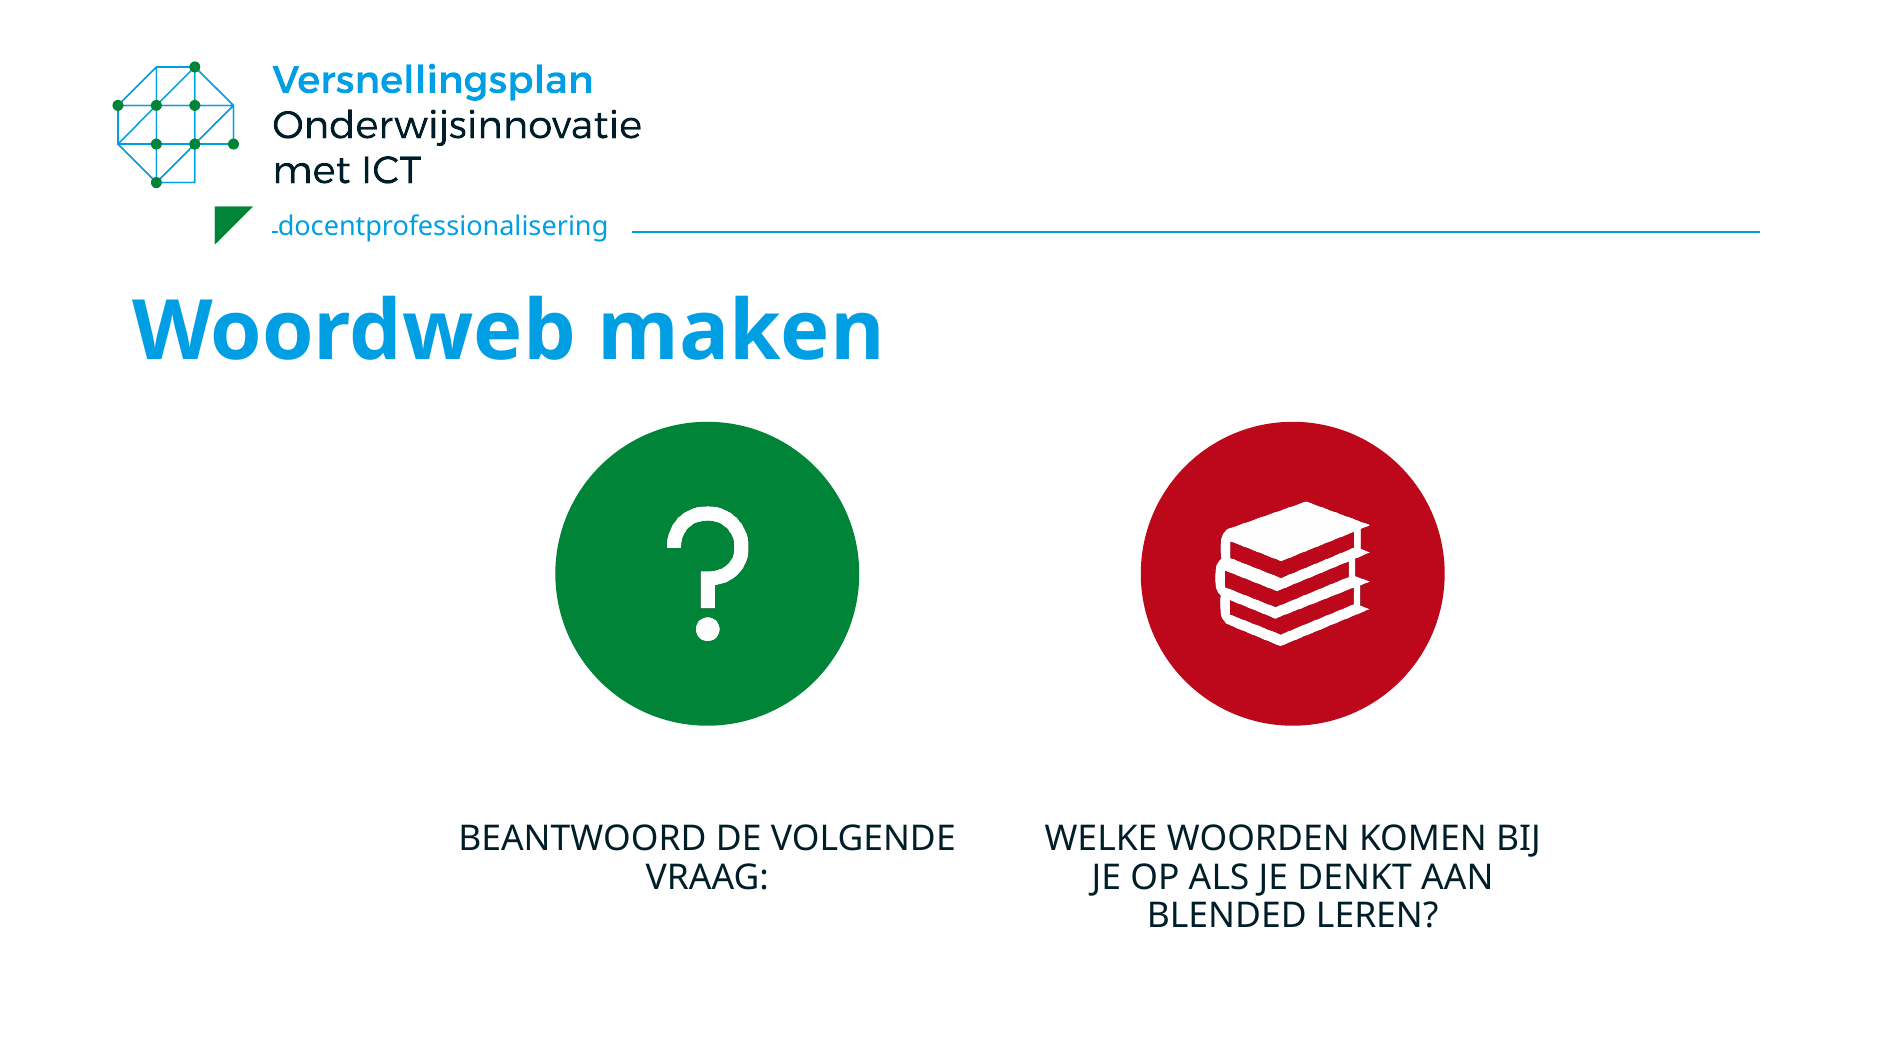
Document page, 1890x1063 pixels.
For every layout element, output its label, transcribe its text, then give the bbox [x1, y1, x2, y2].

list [169, 419, 1830, 941]
picture [0, 0, 649, 250]
title Woordweb maken [131, 276, 1868, 472]
